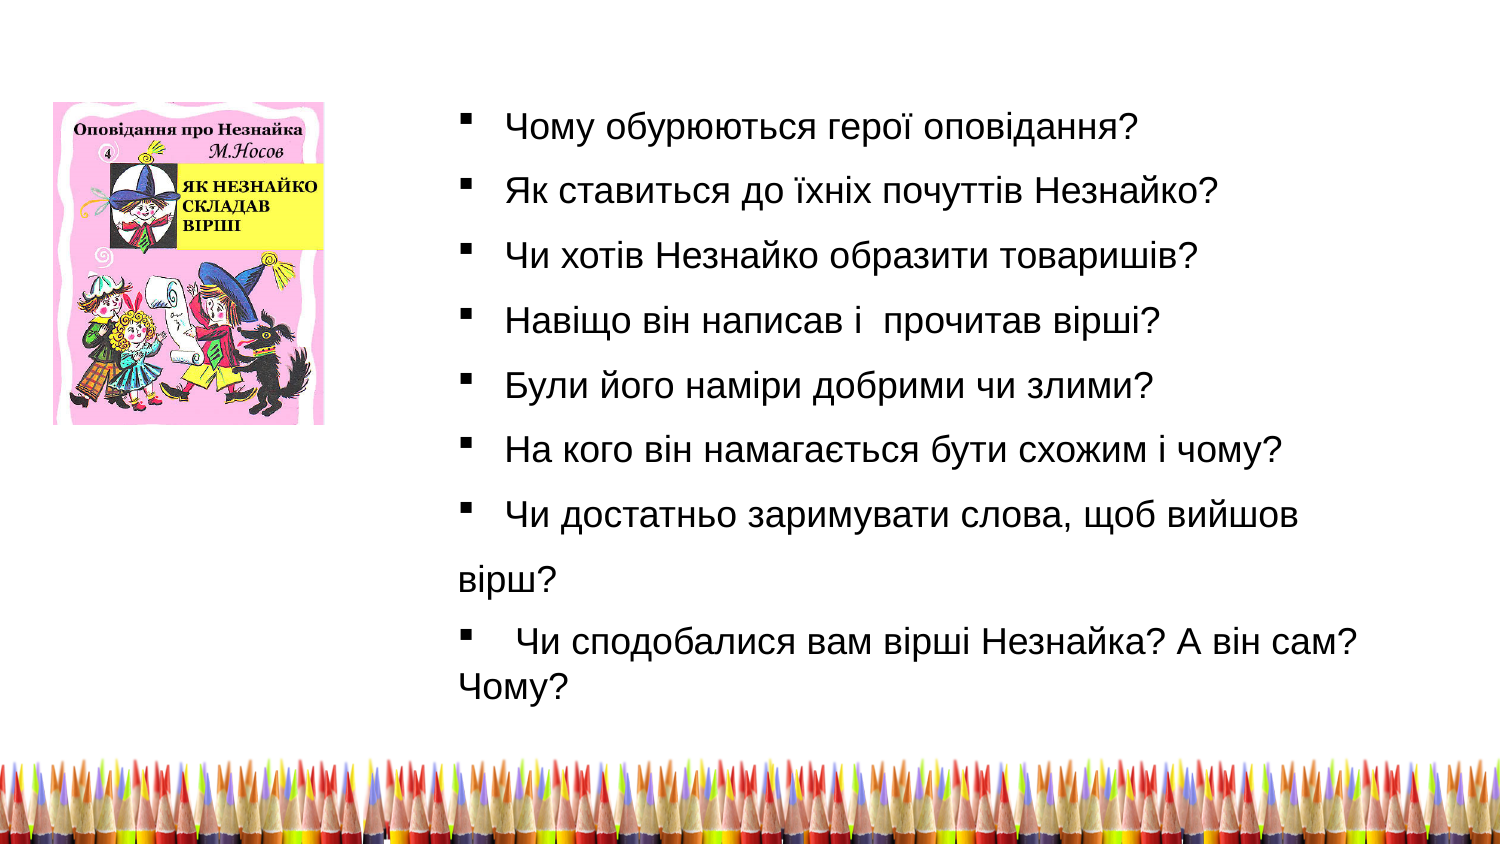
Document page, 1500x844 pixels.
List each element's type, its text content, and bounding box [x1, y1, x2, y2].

picture [52, 102, 326, 425]
text_box Чому обурюються герої оповідання? Як ставиться до їхніх почуттів Незнайко? Чи хотів Незнайко образити товаришів? Навіщо він написав і прочитав вірші? Були його наміри добрими чи злими? На кого він намагається бути схожим і чому? Чи достатньо заримувати слова, щоб вийшов вірш? Чи сподобалися вам вірші Незнайка? А він сам? Чому? [442, 91, 1388, 715]
picture [0, 756, 1500, 844]
